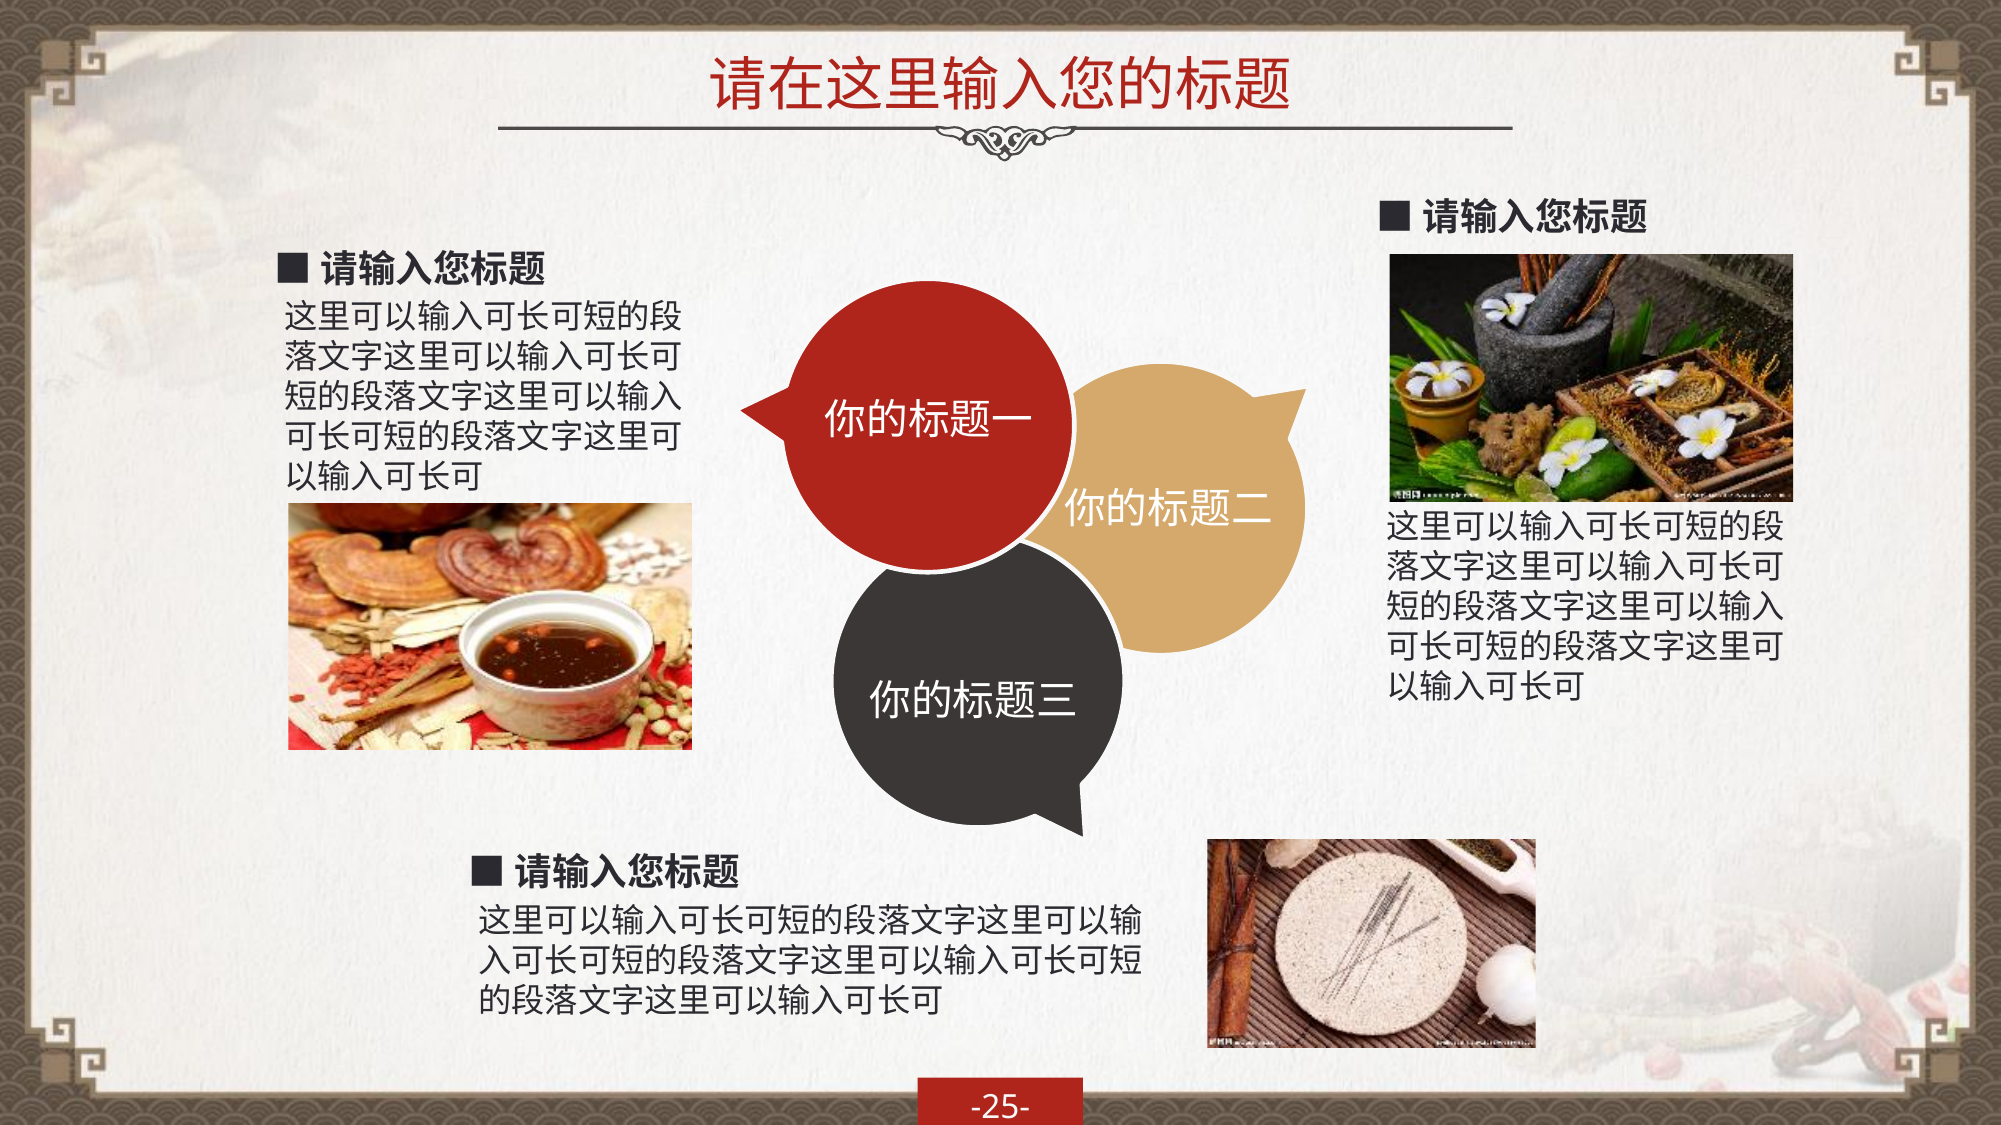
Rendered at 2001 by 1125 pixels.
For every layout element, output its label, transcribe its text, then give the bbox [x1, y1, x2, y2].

text_box ■请输入您标题 [259, 237, 561, 298]
text_box 请在这里输入您的标题 [694, 39, 1307, 125]
text_box 你的标题一 [840, 366, 1018, 469]
text_box [1207, 839, 1536, 1048]
text_box [288, 503, 692, 750]
text_box 这里可以输入可长可短的段落文字这里可以输入可长可短的段落文字这里可以输入可长可短的段落文字这里可以输入可长可 [1371, 498, 1826, 713]
text_box 这里可以输入可长可短的段落文字这里可以输入可长可短的段落文字这里可以输入可长可短的段落文字这里可以输入可长可 [269, 288, 724, 503]
text_box [1021, 361, 1310, 656]
text_box [831, 540, 1125, 841]
text_box [1389, 254, 1794, 502]
text_box 你的标题三 [884, 647, 1063, 750]
text_box [498, 125, 1513, 162]
text_box ■请输入您标题 [453, 840, 755, 901]
text_box [735, 278, 1075, 573]
text_box 这里可以输入可长可短的段落文字这里可以输入可长可短的段落文字这里可以输入可长可短的段落文字这里可以输入可长可 [463, 891, 1191, 1027]
picture [0, 0, 2001, 1125]
text_box 你的标题二 [1079, 455, 1258, 559]
text_box ■请输入您标题 [1361, 185, 1663, 246]
